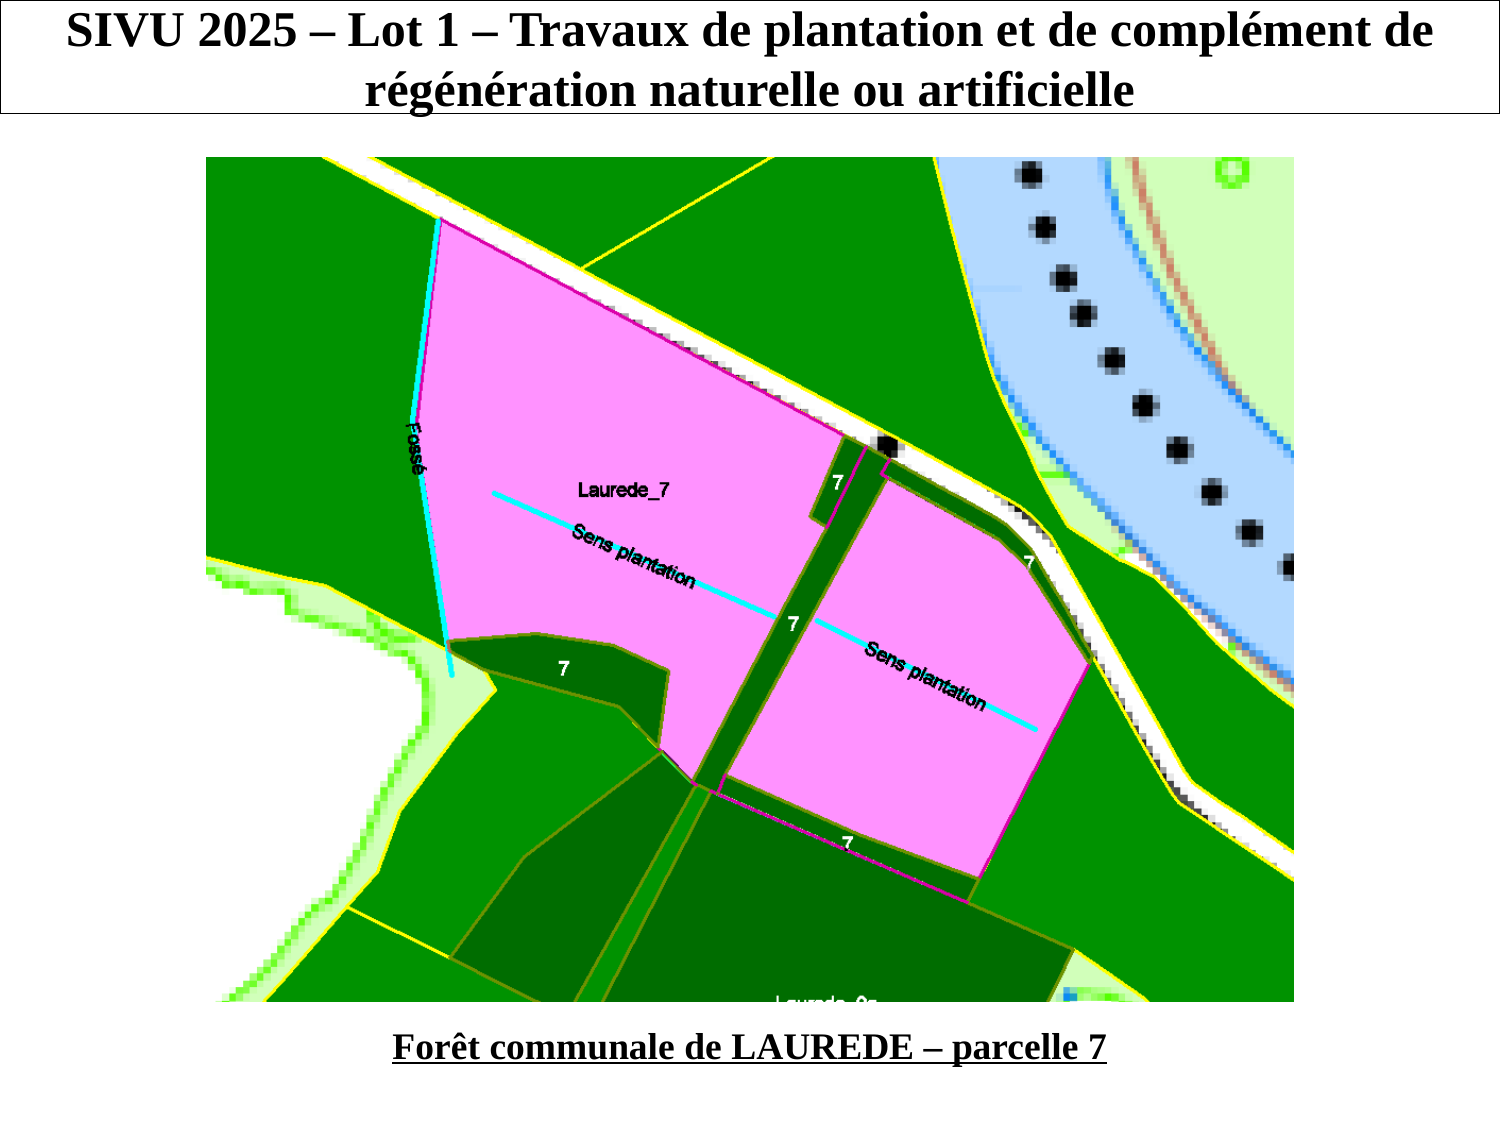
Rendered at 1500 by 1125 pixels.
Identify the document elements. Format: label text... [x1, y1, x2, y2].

title SIVU 2025 – Lot 1 – Travaux de plantation et de complément de régénération naturelle ou artificielle [0, 0, 1500, 114]
picture [206, 157, 1294, 1002]
text_box Forêt communale de LAUREDE – parcelle 7 [0, 999, 1500, 1090]
